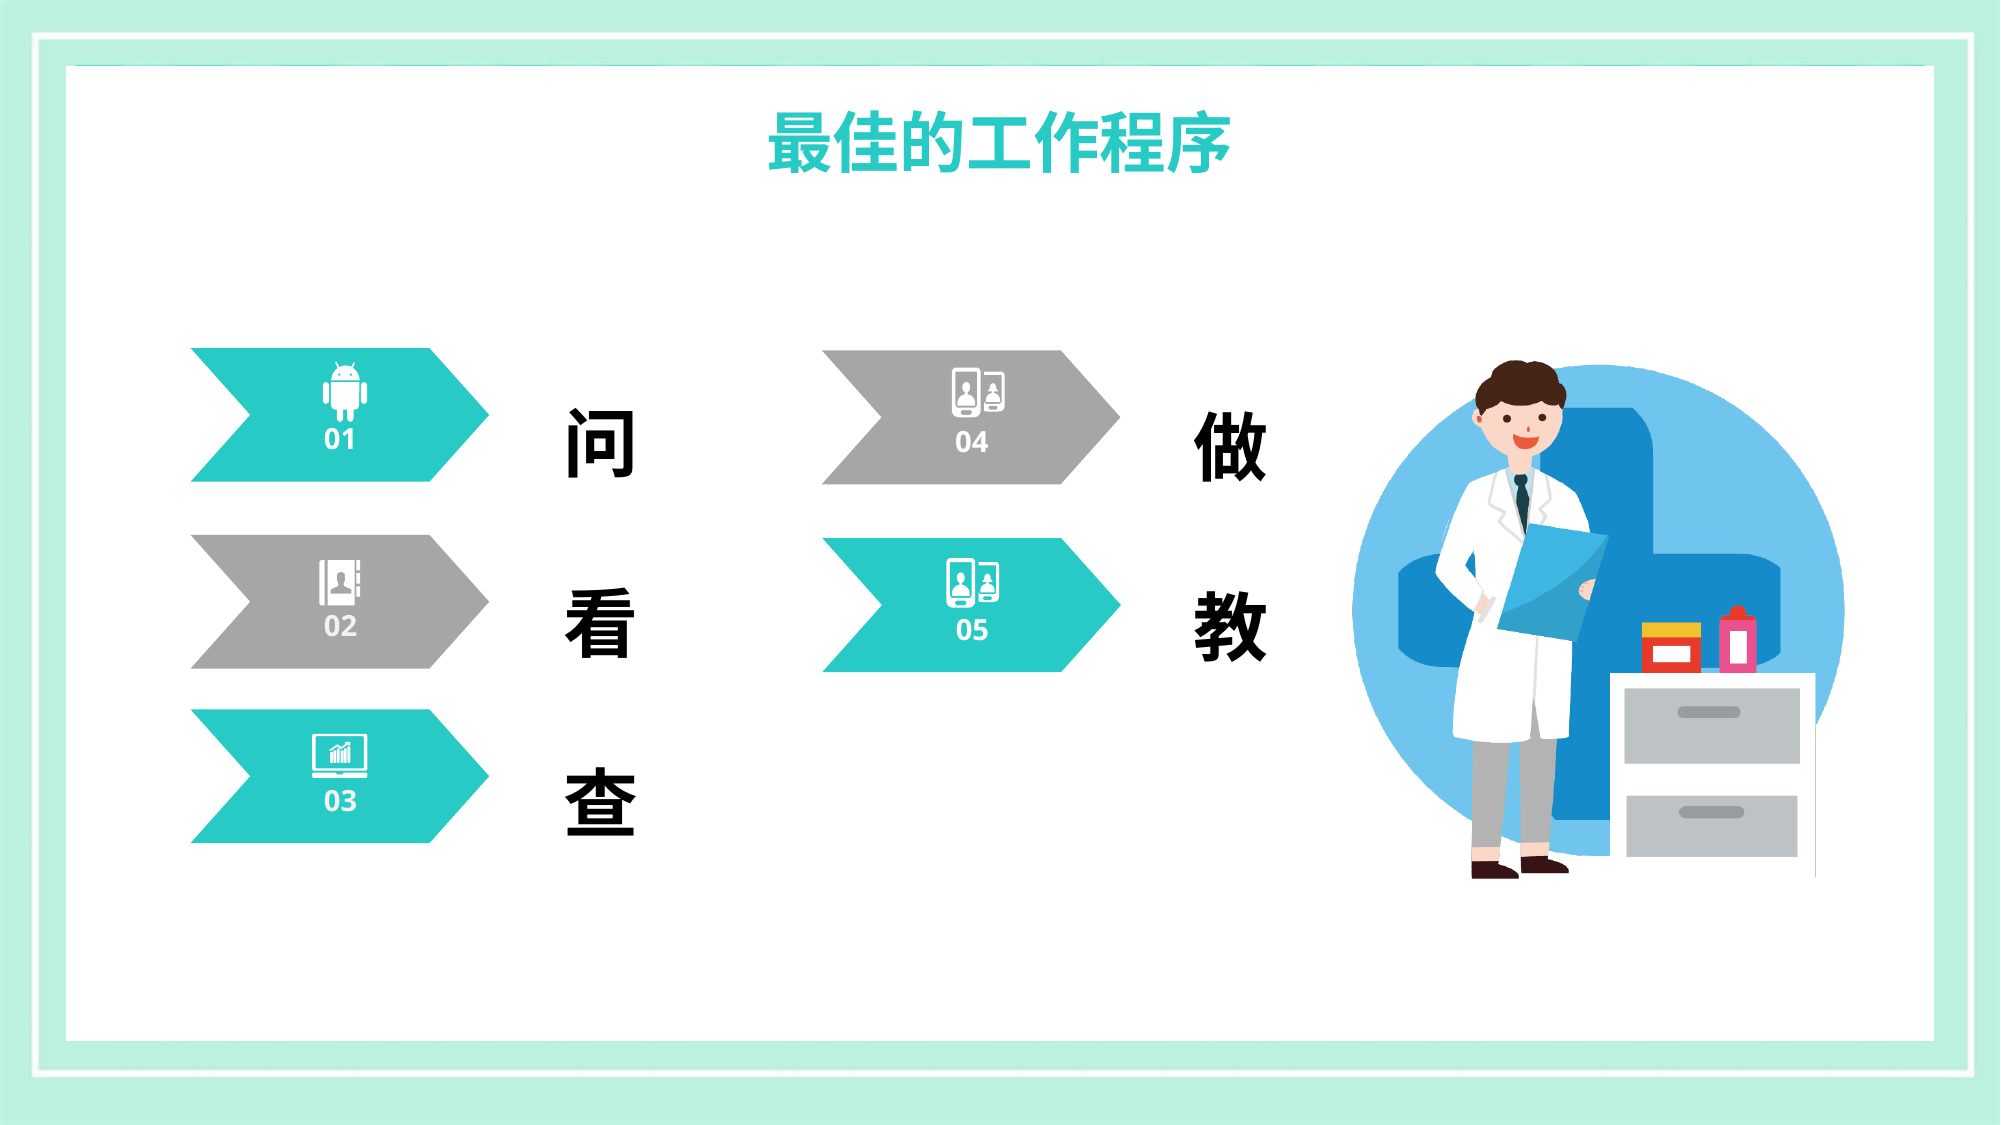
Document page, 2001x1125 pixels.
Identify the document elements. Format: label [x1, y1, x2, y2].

text_box [822, 538, 1121, 673]
text_box [0, 0, 2000, 1125]
picture [1324, 343, 1878, 896]
